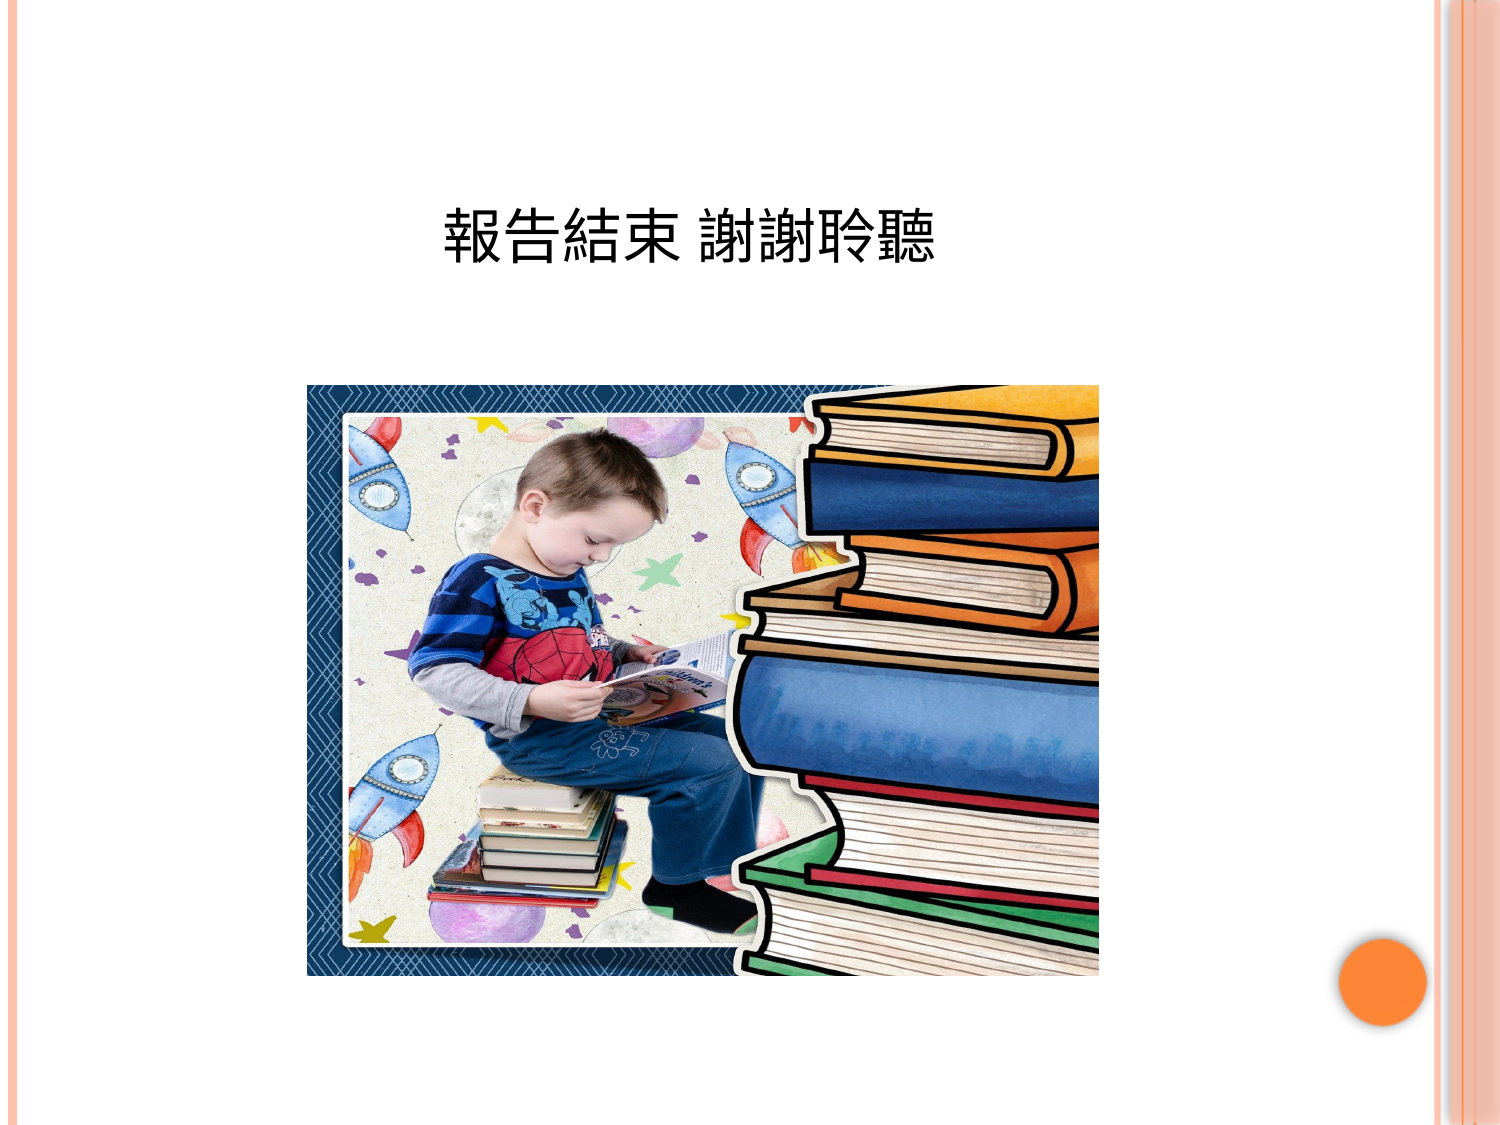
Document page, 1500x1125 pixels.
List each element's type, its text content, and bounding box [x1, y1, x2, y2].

title 報告結束 謝謝聆聽 [76, 42, 1302, 350]
picture [307, 385, 1099, 976]
